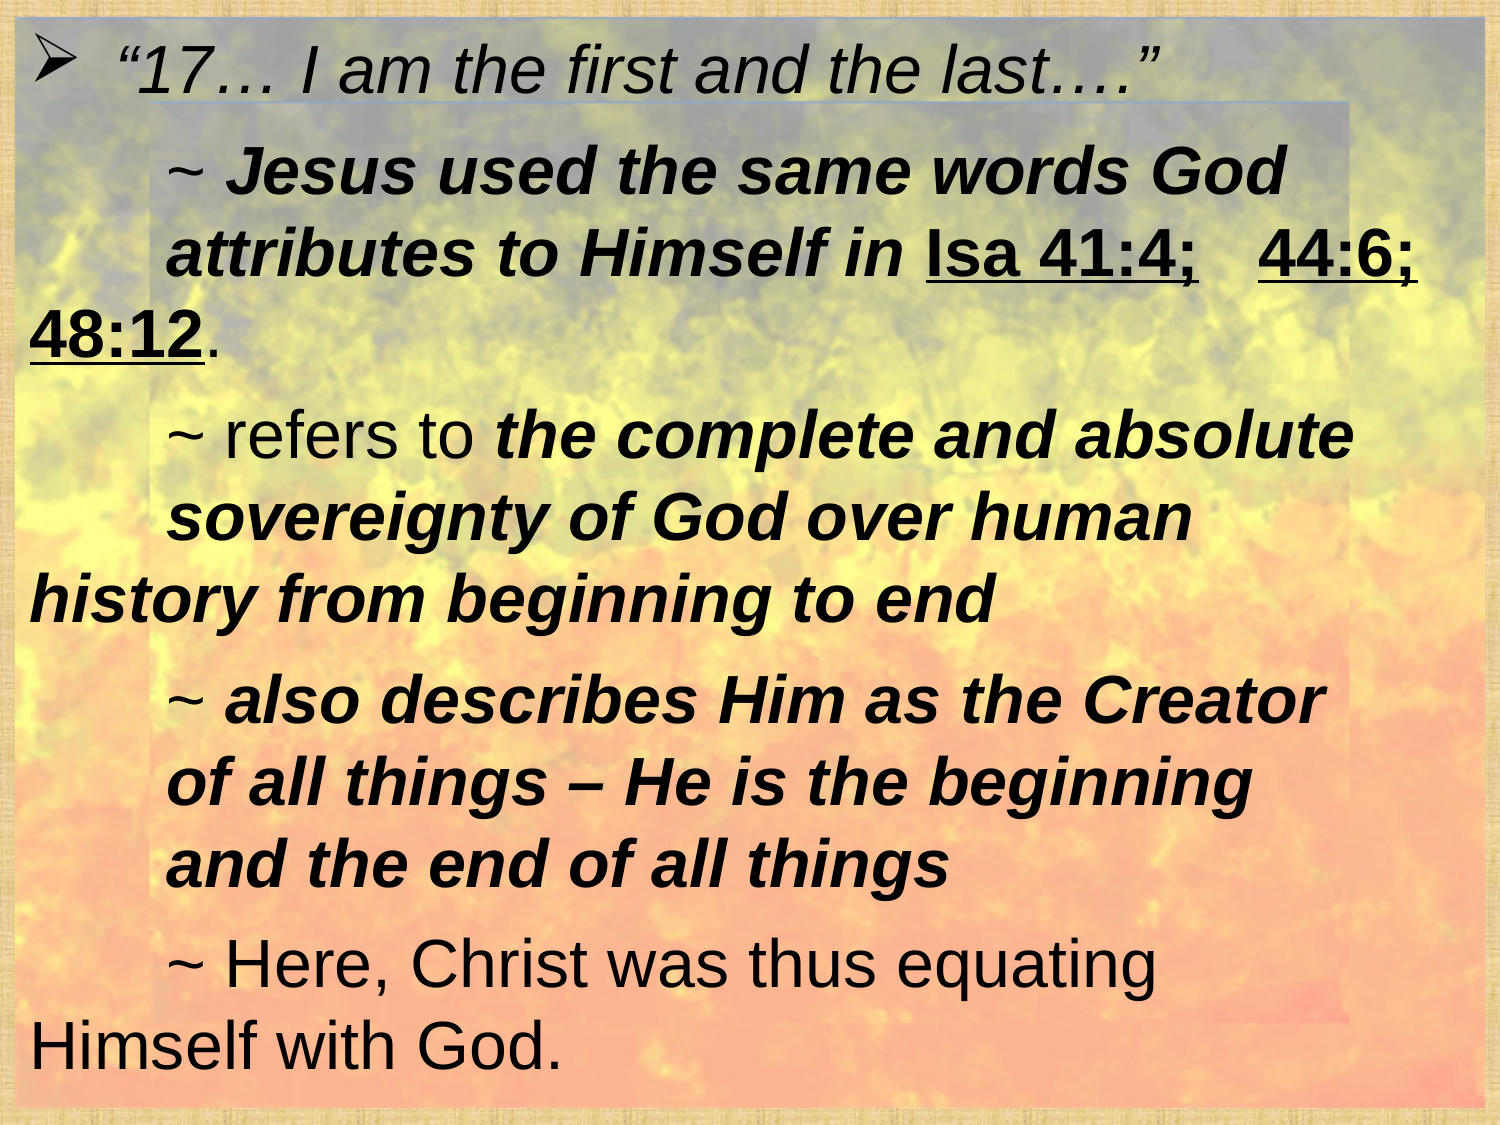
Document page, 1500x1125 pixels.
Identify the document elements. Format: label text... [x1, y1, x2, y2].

picture [0, 0, 1500, 1125]
subtitle “17… I am the first and the last….” ~ Jesus used the same words God attributes to Himself in Isa 41:4; 44:6; 48:12. ~ refers to the complete and absolute sovereignty of God over human history from beginning to end ~ also describes Him as the Creator of all things – He is the beginning and the end of all things ~ Here, Christ was thus equating Himself with God. [14, 17, 1486, 1108]
